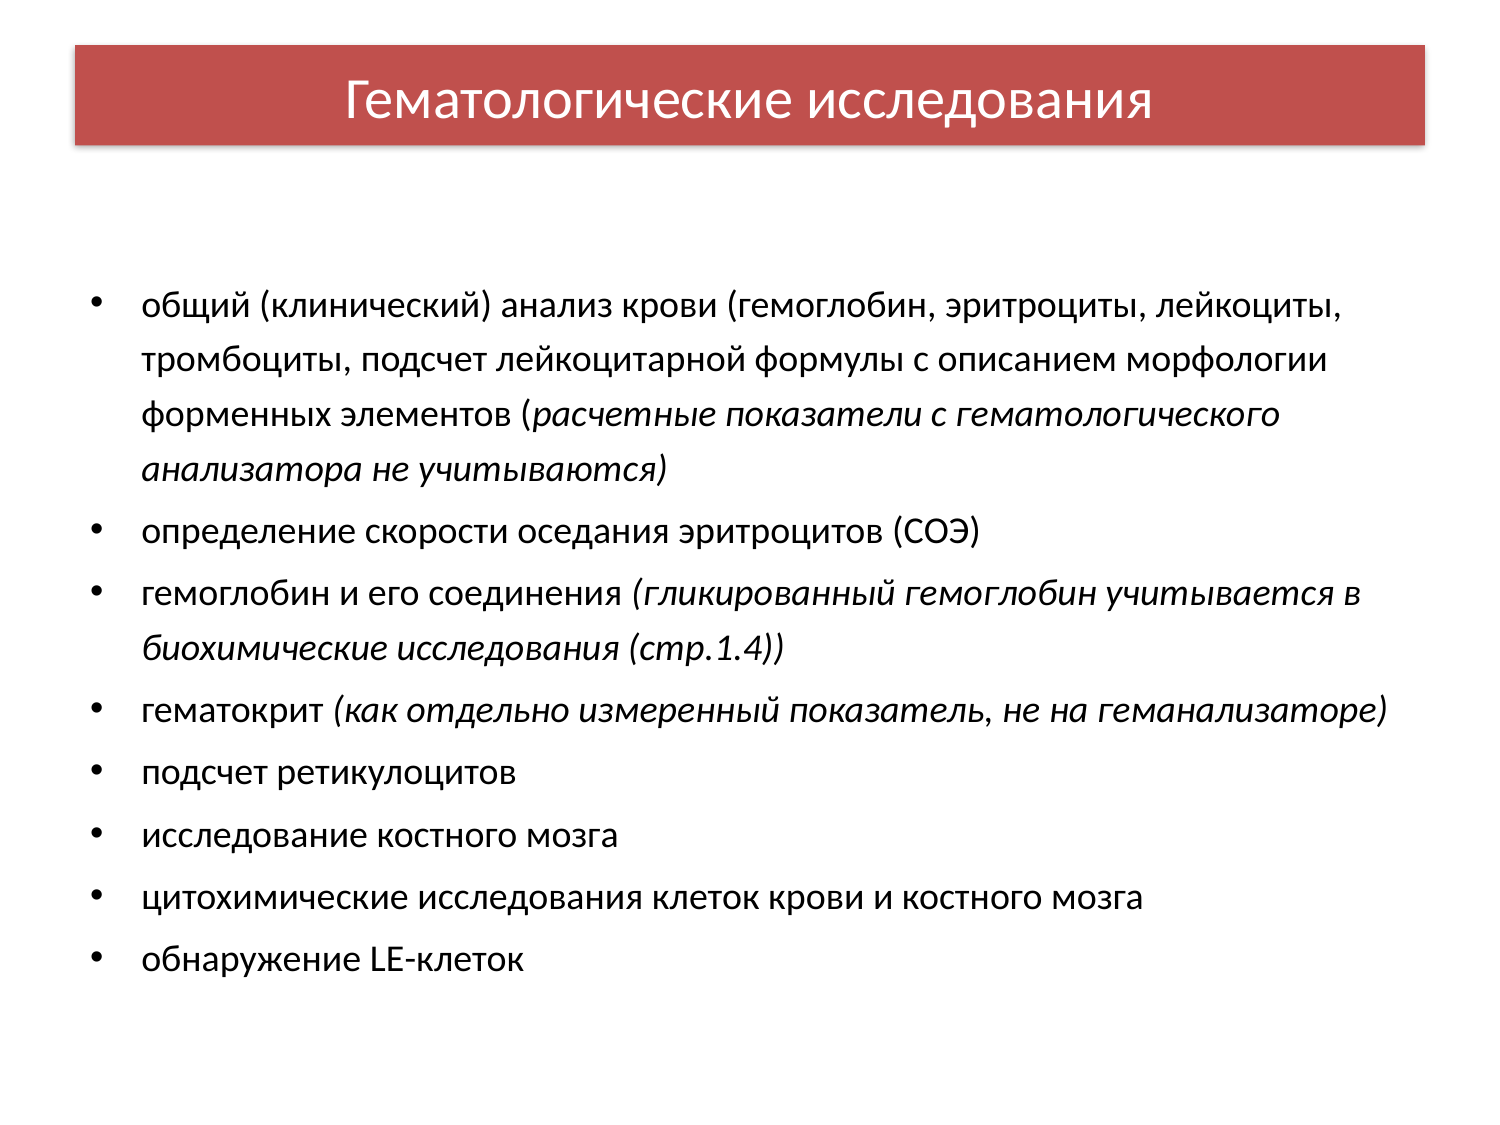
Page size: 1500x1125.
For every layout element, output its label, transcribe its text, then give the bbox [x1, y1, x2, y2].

list общий (клинический) анализ крови (гемоглобин, эритроциты, лейкоциты, тромбоциты, подсчет лейкоцитарной формулы с описанием морфологии форменных элементов (расчетные показатели с гематологического анализатора не учитываются) определение скорости оседания эритроцитов (СОЭ) гемоглобин и его соединения (гликированный гемоглобин учитывается в биохимические исследования (стр.1.4)) гематокрит (как отдельно измеренный показатель, не на геманализаторе) подсчет ретикулоцитов исследование костного мозга цитохимические исследования клеток крови и костного мозга обнаружение LE-клеток [75, 262, 1425, 1005]
title Гематологические исследования [75, 45, 1425, 146]
